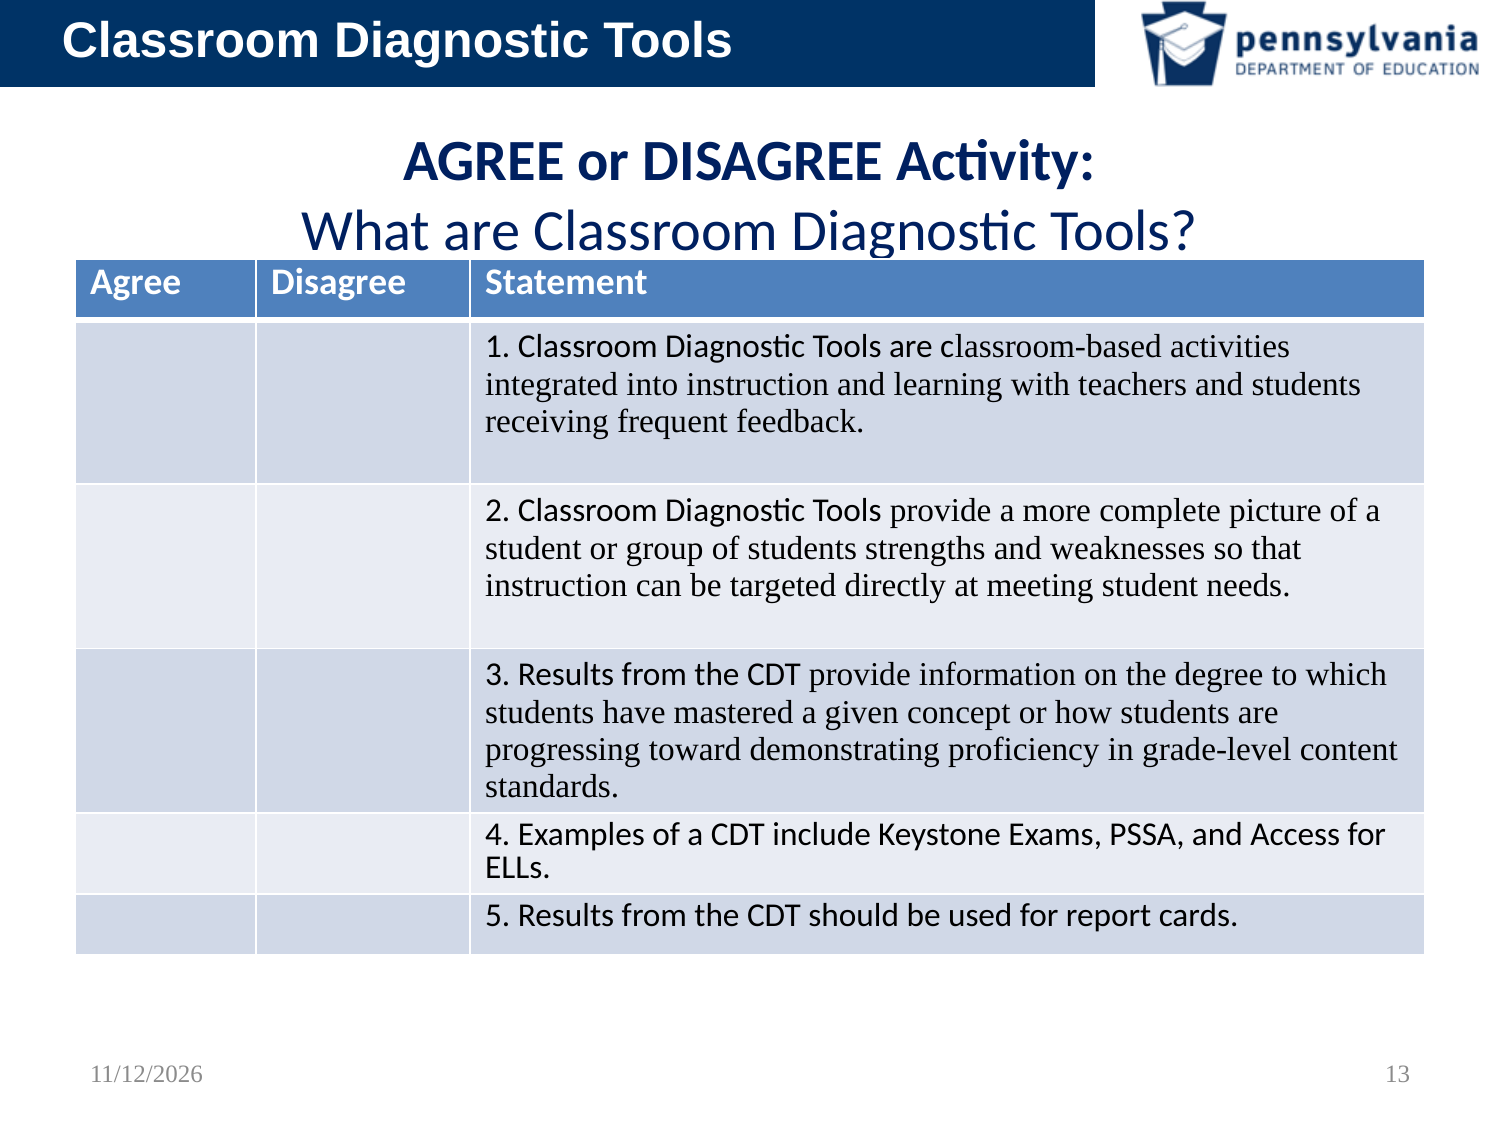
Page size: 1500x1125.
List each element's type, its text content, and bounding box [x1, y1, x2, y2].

table_header Statement [471, 260, 1424, 317]
table_cell [76, 323, 255, 483]
table_cell [76, 814, 255, 893]
table_cell [76, 485, 255, 648]
table_cell 2. Classroom Diagnostic Tools provide a more complete picture of a student or group of students strengths and weaknesses so that instruction can be targeted directly at meeting student needs. [471, 485, 1424, 648]
table_cell 4. Examples of a CDT include Keystone Exams, PSSA, and Access for ELLs. [471, 814, 1424, 893]
table_cell [257, 649, 469, 812]
slide_number 13 [1074, 1042, 1425, 1103]
table_cell 5. Results from the CDT should be used for report cards. [471, 895, 1424, 954]
table_cell [257, 485, 469, 648]
table_cell [257, 895, 469, 954]
table_cell 3. Results from the CDT provide information on the degree to which students have mastered a given concept or how students are progressing toward demonstrating proficiency in grade-level content standards. [471, 649, 1424, 812]
table_cell 1. Classroom Diagnostic Tools are classroom-based activities integrated into instruction and learning with teachers and students receiving frequent feedback. [471, 323, 1424, 483]
table_header Disagree [257, 260, 469, 317]
title AGREE or DISAGREE Activity: What are Classroom Diagnostic Tools? [80, 97, 1432, 286]
table_cell [257, 814, 469, 893]
table_header Agree [76, 260, 255, 317]
table_cell [257, 323, 469, 483]
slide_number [75, 1042, 425, 1103]
table_cell [76, 649, 255, 812]
table_cell [76, 895, 255, 954]
picture [1134, 0, 1485, 90]
